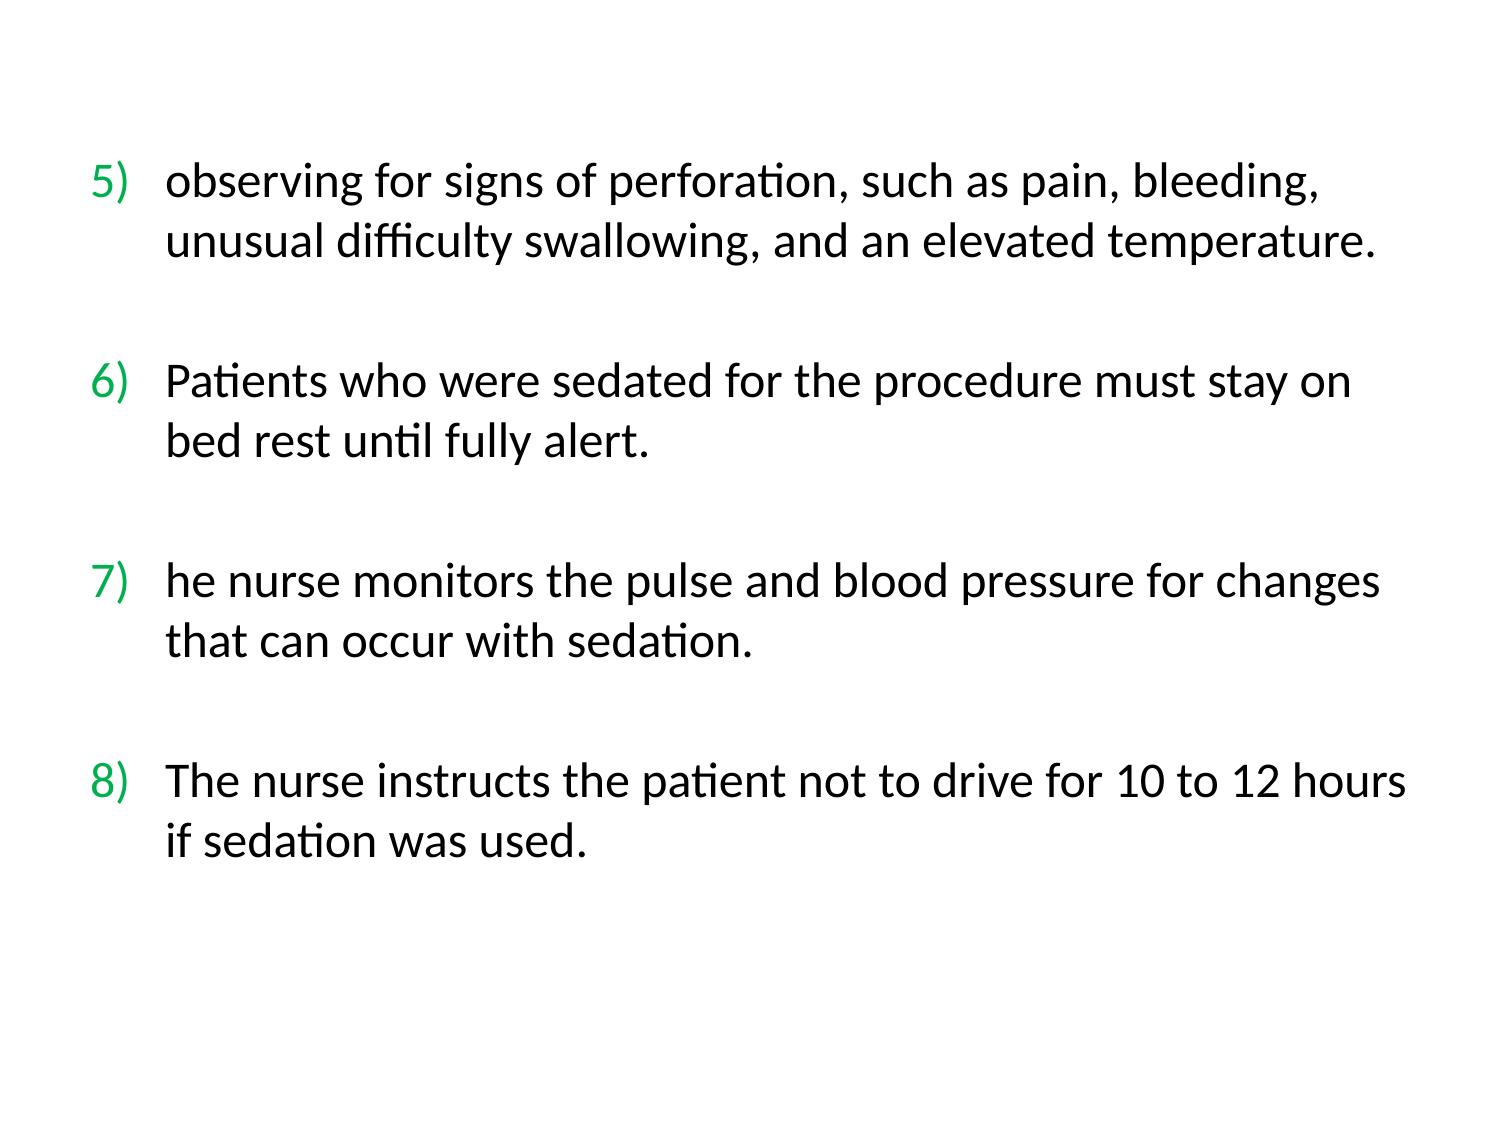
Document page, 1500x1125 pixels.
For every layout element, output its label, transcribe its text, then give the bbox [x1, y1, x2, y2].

list observing for signs of perforation, such as pain, bleeding, unusual difficulty swallowing, and an elevated temperature. Patients who were sedated for the procedure must stay on bed rest until fully alert. he nurse monitors the pulse and blood pressure for changes that can occur with sedation. The nurse instructs the patient not to drive for 10 to 12 hours if sedation was used. [75, 0, 1425, 600]
